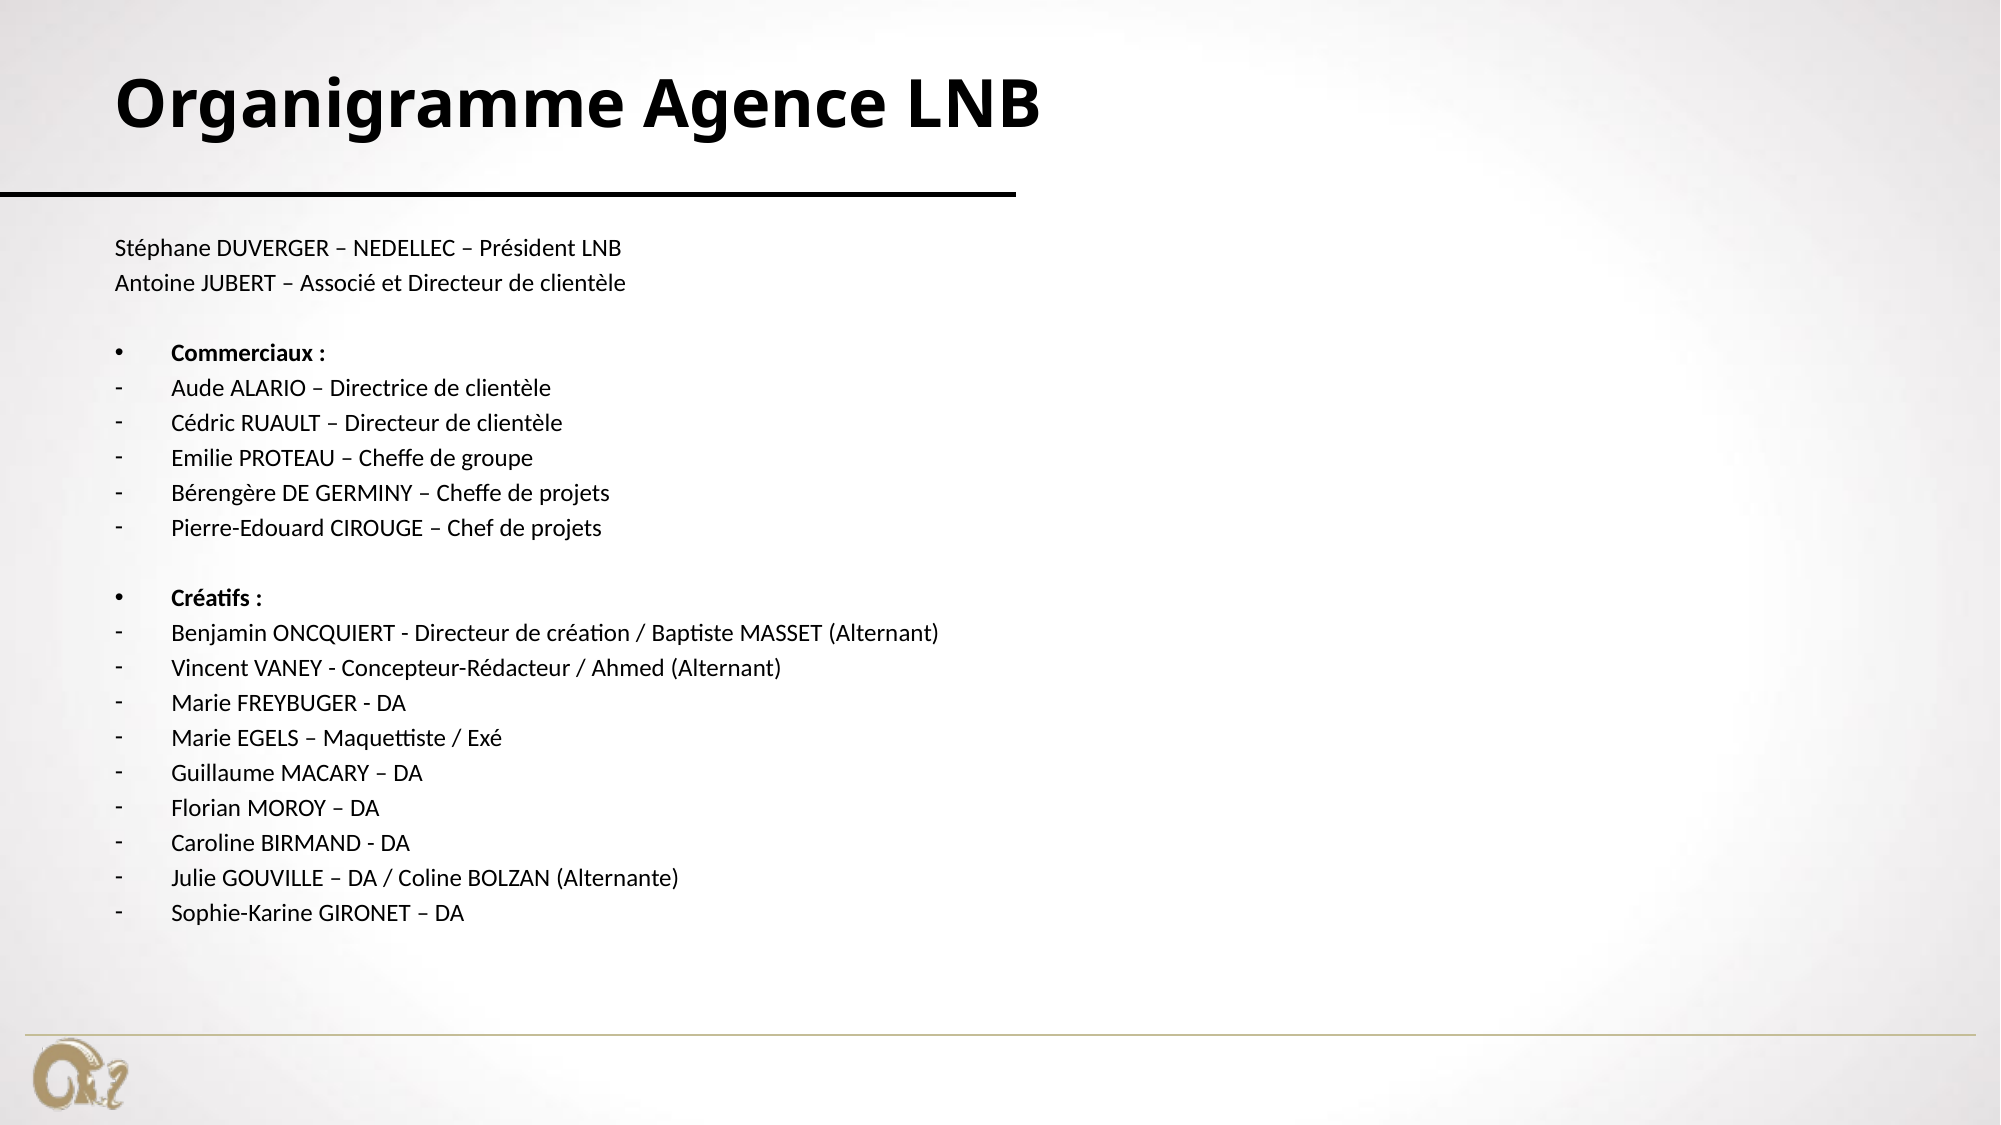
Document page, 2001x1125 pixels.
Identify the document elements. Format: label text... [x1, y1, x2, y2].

picture [0, 0, 2000, 1125]
list Stéphane DUVERGER – NEDELLEC – Président LNB Antoine JUBERT – Associé et Directeur de clientèle Commerciaux : Aude ALARIO – Directrice de clientèle Cédric RUAULT – Directeur de clientèle Emilie PROTEAU – Cheffe de groupe Bérengère DE GERMINY – Cheffe de projets Pierre-Edouard CIROUGE – Chef de projets Créatifs : Benjamin ONCQUIERT - Directeur de création / Baptiste MASSET (Alternant) Vincent VANEY - Concepteur-Rédacteur / Ahmed (Alternant) Marie FREYBUGER - DA Marie EGELS – Maquettiste / Exé Guillaume MACARY – DA Florian MOROY – DA Caroline BIRMAND - DA Julie GOUVILLE – DA / Coline BOLZAN (Alternante) Sophie-Karine GIRONET – DA [99, 224, 1900, 1030]
title Organigramme Agence LNB [99, 7, 1900, 195]
